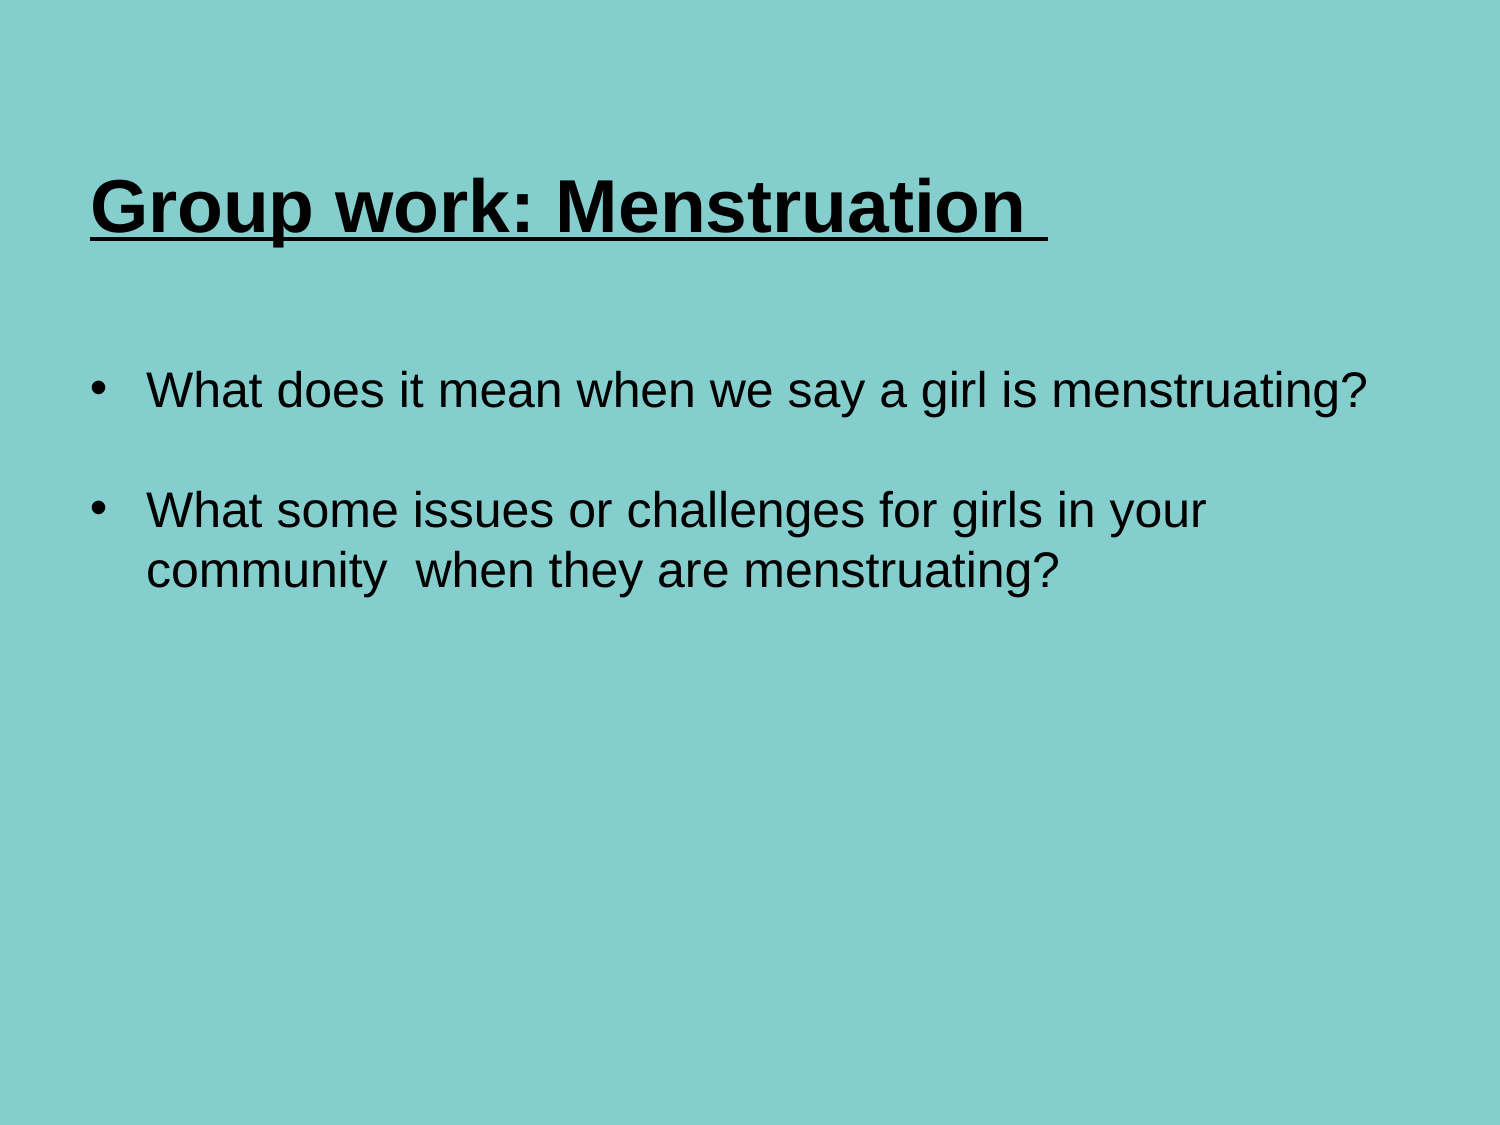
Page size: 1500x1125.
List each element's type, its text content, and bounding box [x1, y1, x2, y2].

title Group work: Menstruation [75, 149, 1438, 349]
text_box What does it mean when we say a girl is menstruating? What some issues or challenges for girls in your community when they are menstruating? [74, 349, 1442, 665]
